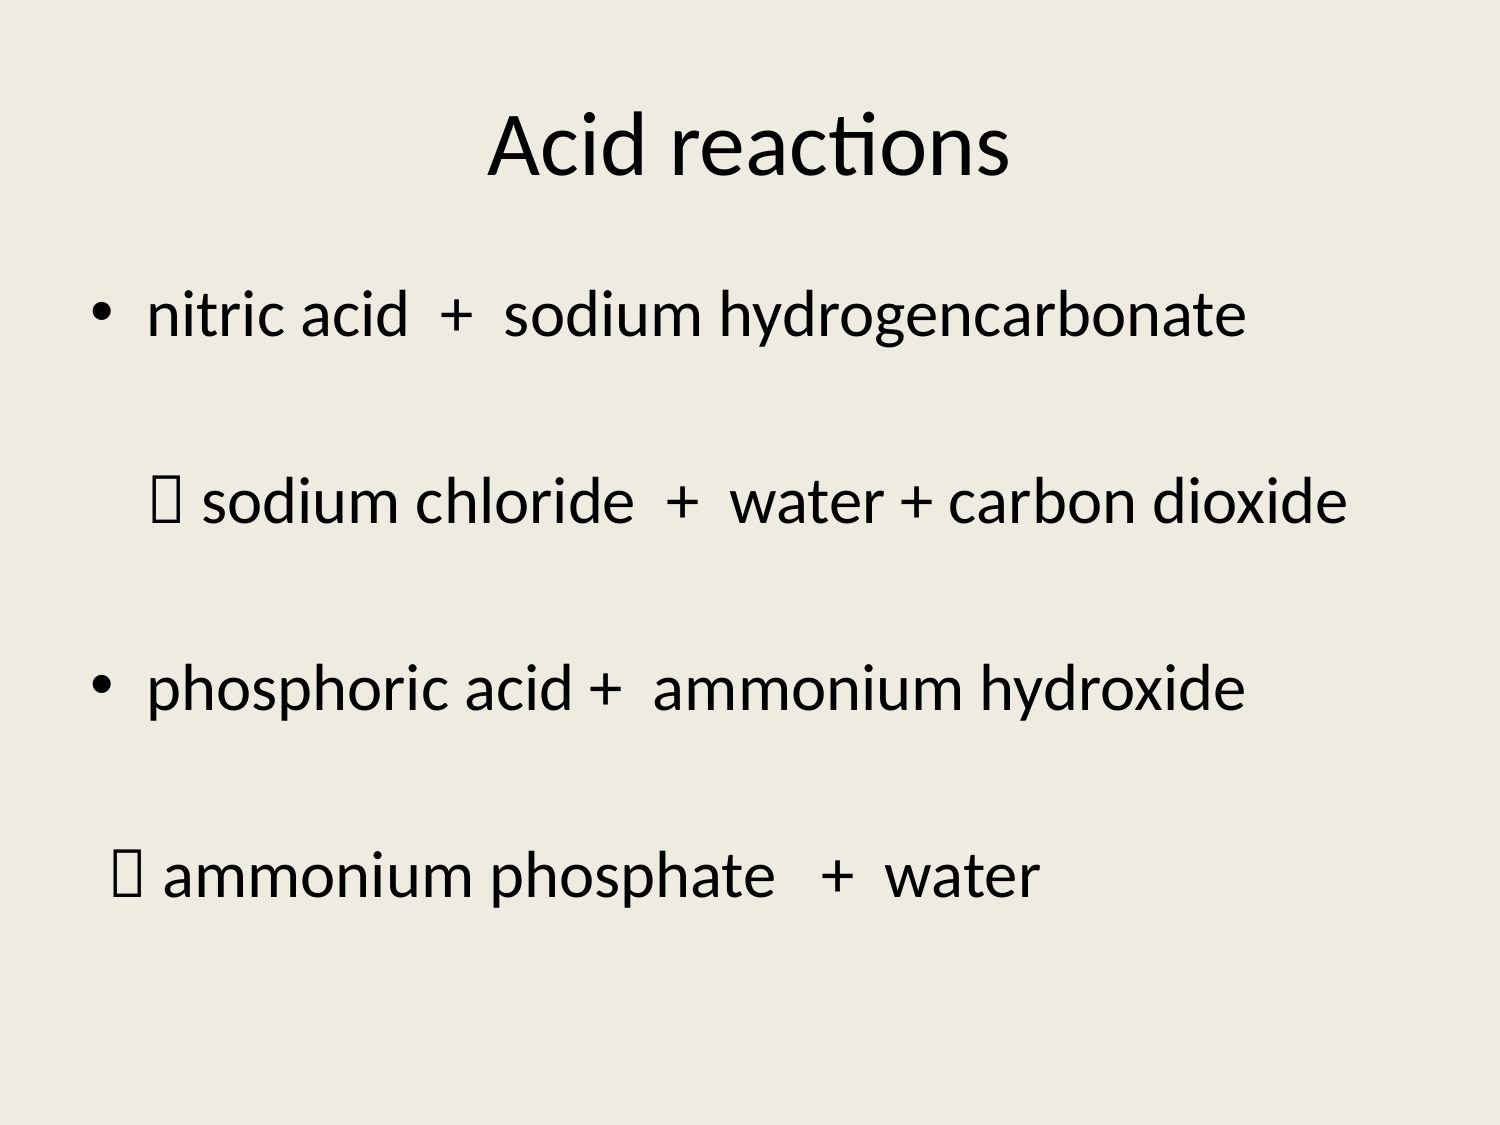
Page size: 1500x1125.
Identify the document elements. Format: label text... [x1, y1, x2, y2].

list nitric acid + sodium hydrogencarbonate  sodium chloride + water + carbon dioxide phosphoric acid + ammonium hydroxide  ammonium phosphate + water [75, 262, 1425, 1005]
title Acid reactions [75, 45, 1425, 233]
